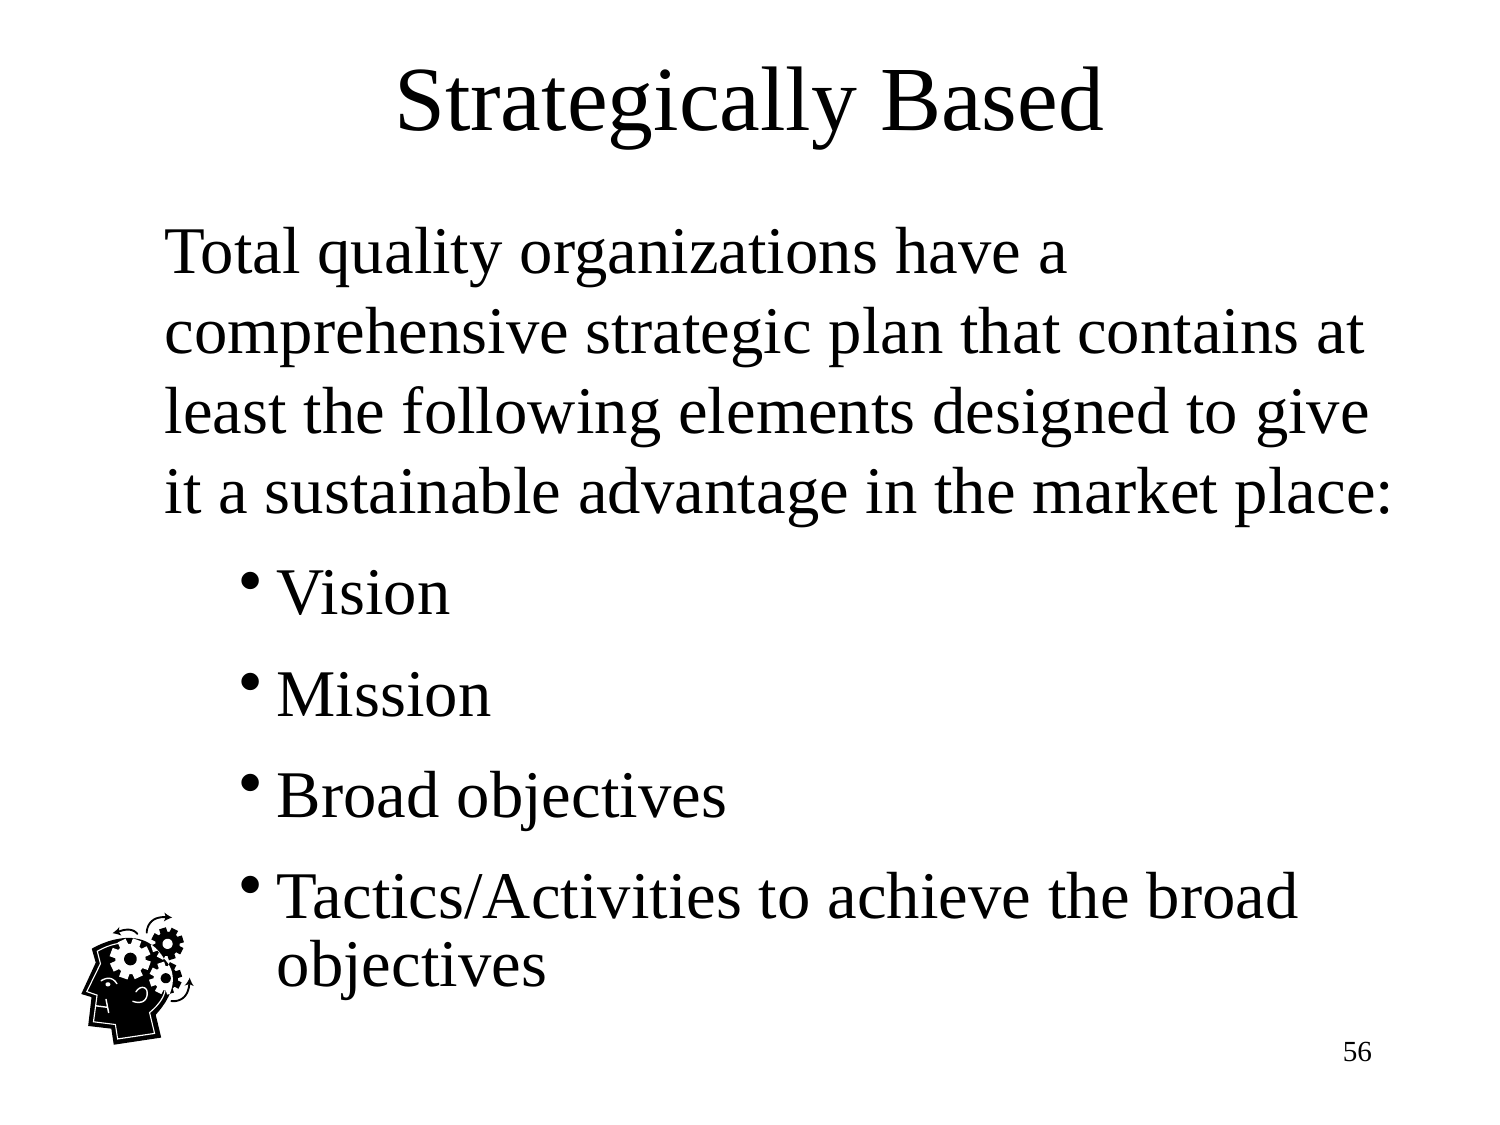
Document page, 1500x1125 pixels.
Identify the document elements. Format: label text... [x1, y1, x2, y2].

title Strategically Based [112, 0, 1388, 188]
slide_number 56 [1074, 1025, 1388, 1100]
text_box Total quality organizations have a comprehensive strategic plan that contains at least the following elements designed to give it a sustainable advantage in the market place: Vision Mission Broad objectives Tactics/Activities to achieve the broad objectives [149, 199, 1438, 1008]
picture [80, 912, 194, 1045]
